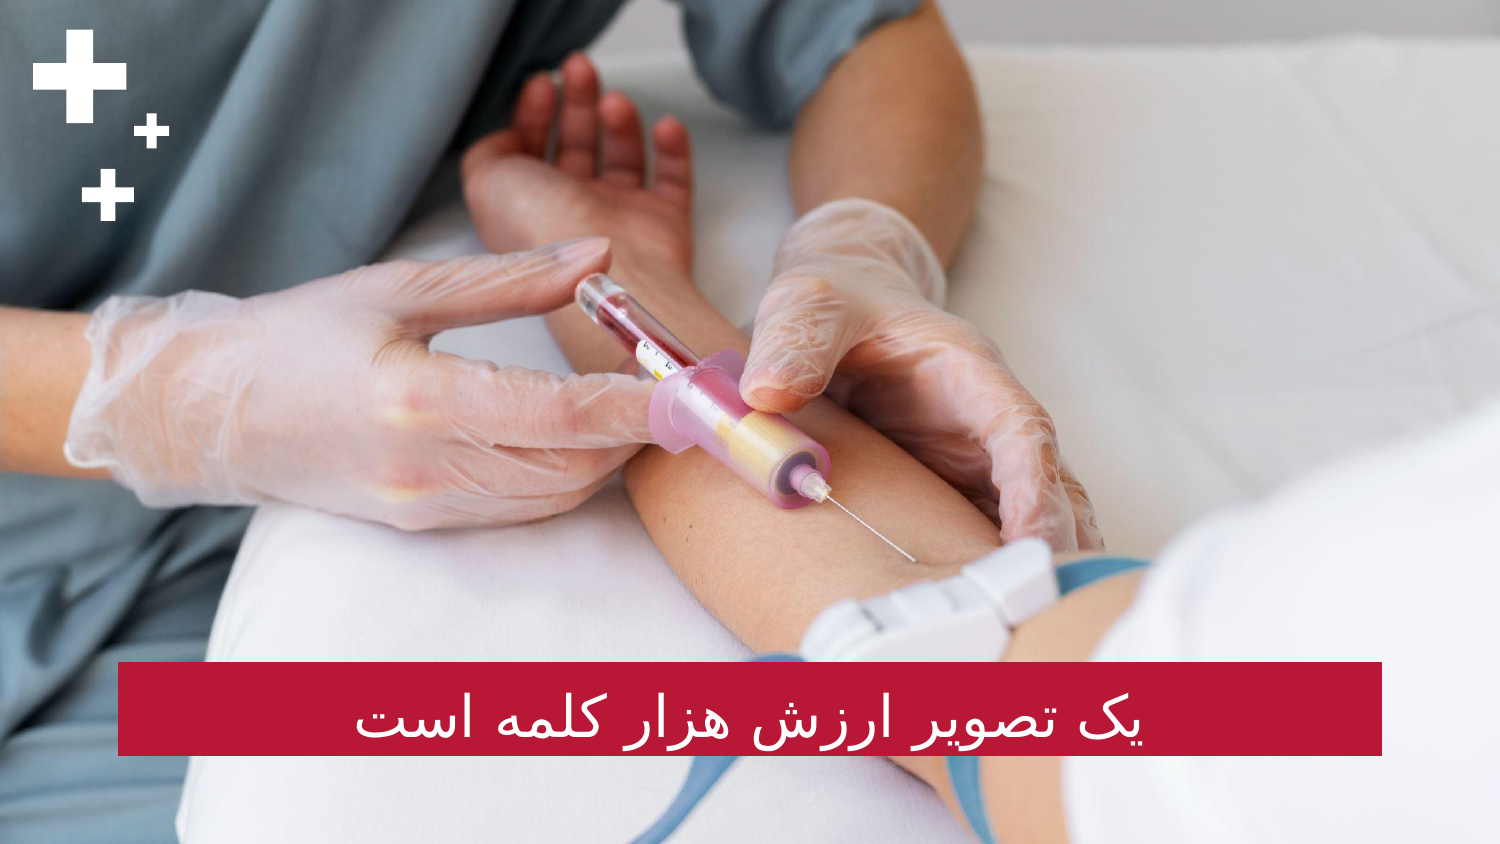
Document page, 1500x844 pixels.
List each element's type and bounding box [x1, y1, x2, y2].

text_box [32, 29, 170, 222]
picture [0, 0, 1500, 844]
